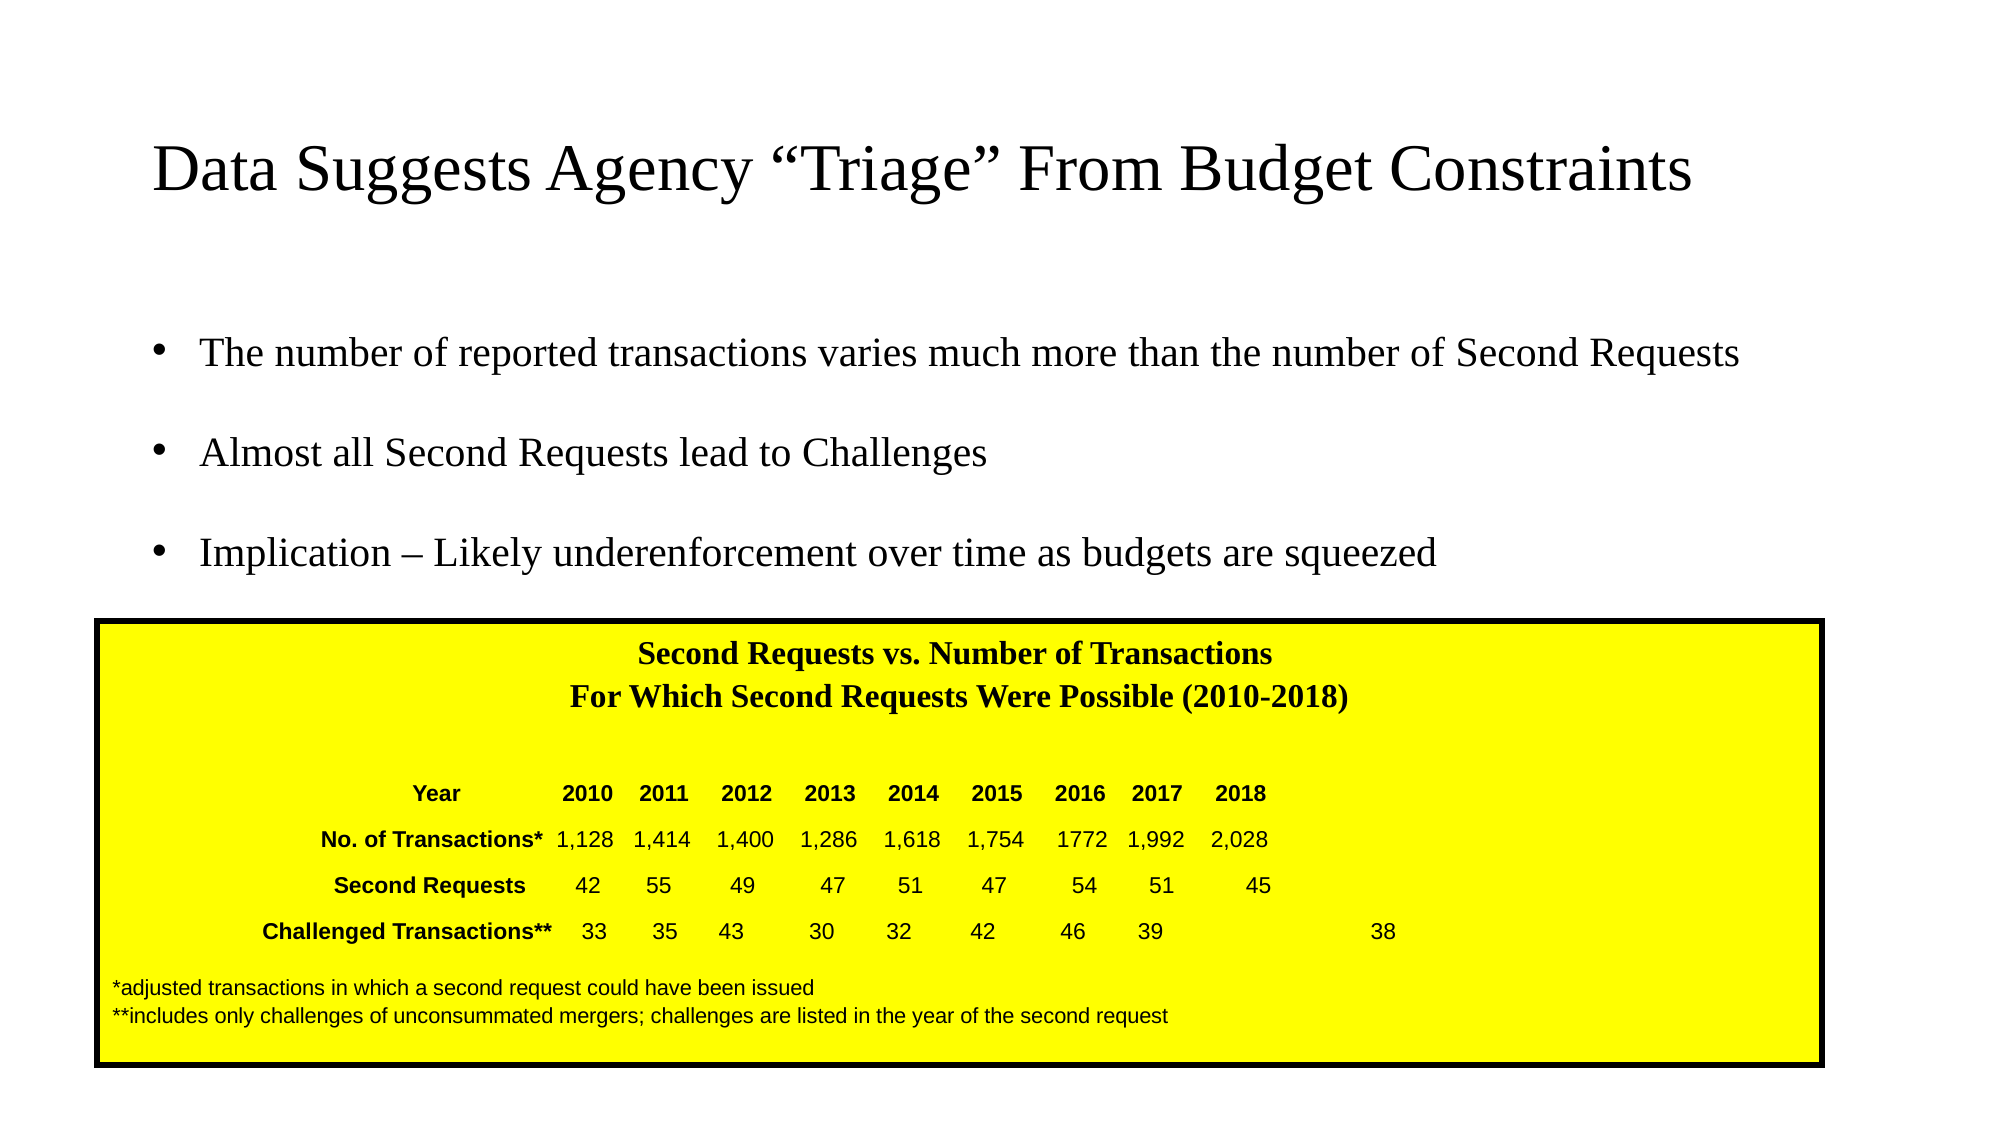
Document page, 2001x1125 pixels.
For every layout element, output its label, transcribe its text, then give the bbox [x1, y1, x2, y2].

text_box The number of reported transactions varies much more than the number of Second Requests Almost all Second Requests lead to Challenges Implication – Likely underenforcement over time as budgets are squeezed [137, 317, 1863, 628]
title Data Suggests Agency “Triage” From Budget Constraints [137, 59, 1863, 278]
list Second Requests vs. Number of Transactions For Which Second Requests Were Possible (2010-2018) Year 2010 2011 2012 2013 2014 2015 2016 2017 2018 No. of Transactions* 1,128 1,414 1,400 1,286 1,618 1,754 1772 1,992 2,028 Second Requests 42 55 49 47 51 47 54 51 45 Challenged Transactions** 33 35 43 30 32 42 46 39 38 *adjusted transactions in which a second request could have been issued **includes only challenges of unconsummated mergers; challenges are listed in the year of the second request [97, 620, 1823, 1066]
